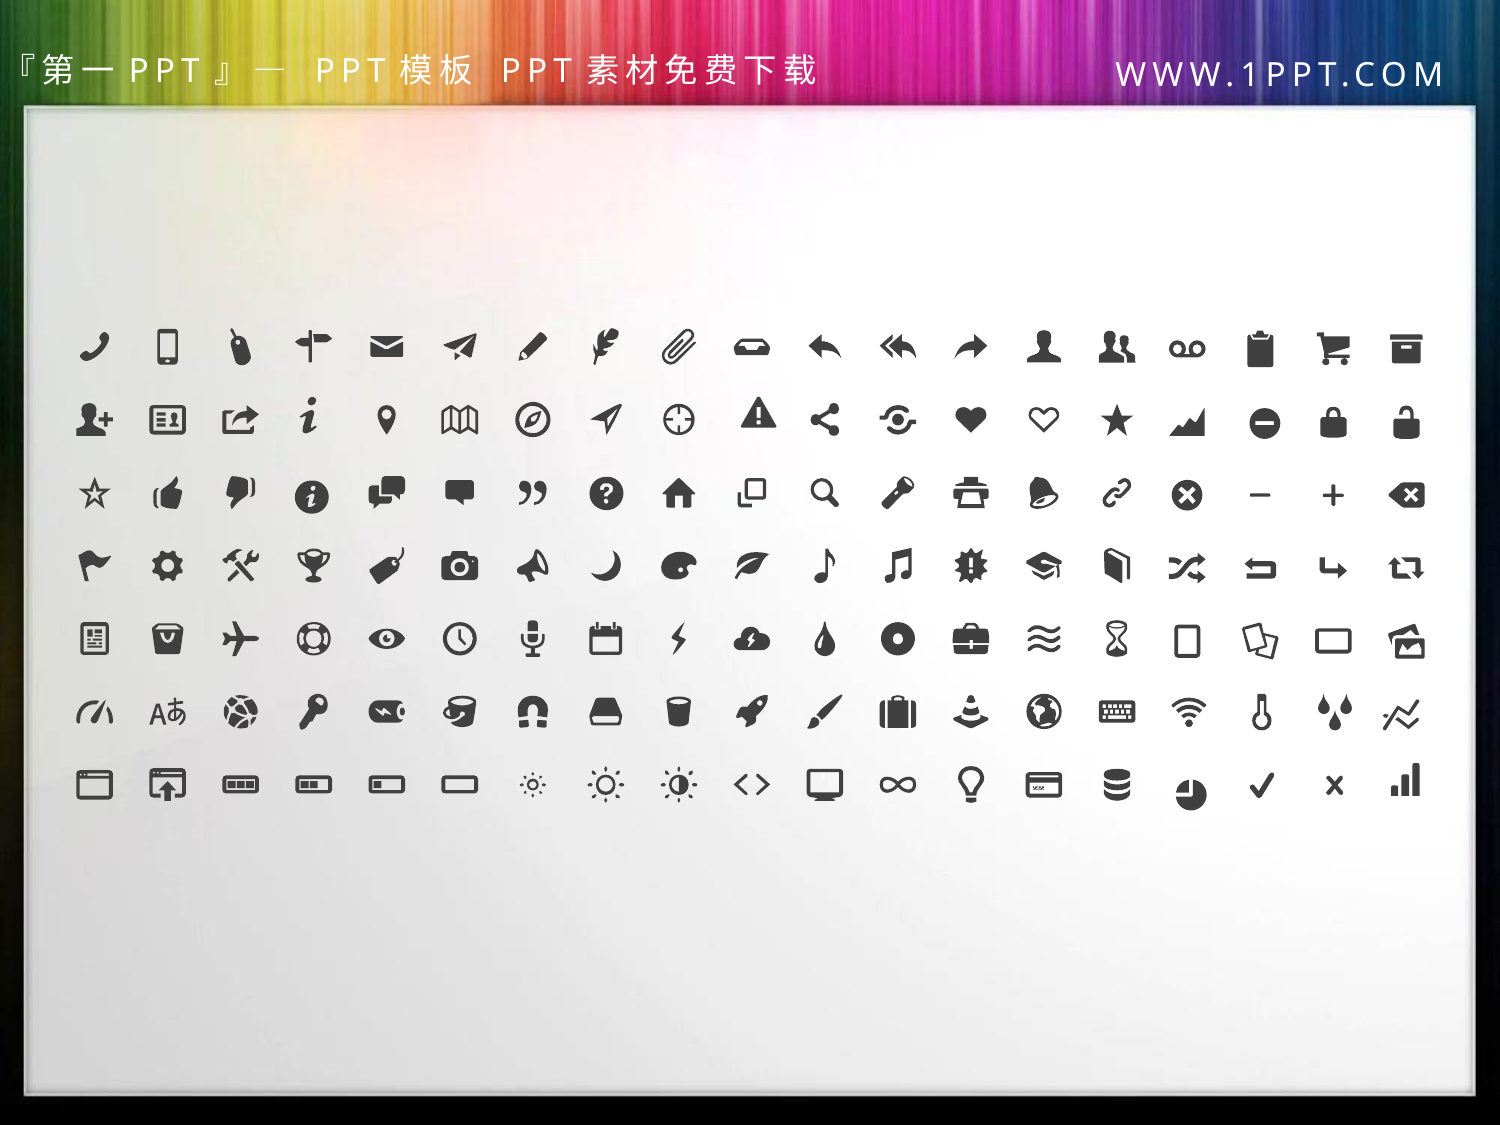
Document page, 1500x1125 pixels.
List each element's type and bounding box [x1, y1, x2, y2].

text_box [1401, 774, 1410, 796]
text_box [1171, 697, 1207, 708]
text_box [595, 774, 616, 796]
text_box [377, 405, 396, 435]
text_box [526, 778, 539, 791]
text_box [368, 700, 404, 723]
text_box [517, 695, 548, 718]
text_box [957, 766, 985, 796]
text_box [1252, 693, 1272, 731]
text_box [454, 352, 461, 361]
text_box [1395, 638, 1425, 659]
text_box [222, 775, 259, 794]
text_box [399, 707, 406, 716]
text_box [76, 403, 106, 436]
text_box [879, 334, 917, 359]
text_box [149, 768, 186, 798]
text_box [153, 487, 159, 509]
text_box [589, 697, 623, 726]
text_box [1169, 408, 1205, 436]
text_box [1388, 482, 1425, 508]
text_box [1316, 332, 1350, 366]
text_box [232, 405, 259, 426]
text_box [1103, 768, 1131, 781]
text_box [442, 622, 477, 656]
text_box [1098, 330, 1125, 363]
text_box [1027, 330, 1061, 363]
text_box [1185, 719, 1193, 728]
text_box [441, 405, 479, 435]
text_box [1103, 780, 1131, 801]
text_box [1174, 624, 1201, 658]
text_box [536, 719, 547, 728]
text_box [158, 781, 177, 801]
text_box [1026, 551, 1062, 578]
text_box [954, 548, 988, 584]
text_box [299, 693, 328, 730]
text_box [106, 706, 113, 724]
text_box [297, 548, 331, 583]
text_box [527, 620, 538, 632]
text_box [953, 488, 989, 509]
text_box [295, 330, 312, 363]
text_box [1100, 403, 1134, 436]
text_box [222, 410, 254, 434]
text_box [517, 549, 549, 582]
text_box [80, 332, 110, 361]
text_box [294, 480, 329, 514]
text_box [810, 478, 840, 507]
text_box [1244, 557, 1277, 579]
text_box [814, 621, 836, 657]
text_box [911, 700, 917, 728]
text_box [1319, 557, 1348, 579]
text_box [733, 338, 771, 356]
text_box [370, 336, 404, 346]
text_box [1027, 625, 1061, 634]
text_box [157, 328, 178, 365]
text_box [1382, 699, 1420, 731]
text_box [1401, 557, 1425, 579]
text_box [879, 700, 885, 728]
text_box [299, 409, 317, 434]
text_box [1031, 570, 1055, 580]
text_box [1098, 700, 1136, 723]
text_box [149, 405, 186, 435]
text_box [1391, 785, 1399, 796]
text_box [518, 332, 548, 361]
text_box [226, 476, 248, 509]
text_box [880, 622, 915, 656]
text_box [1242, 622, 1279, 660]
text_box [519, 480, 532, 505]
text_box [814, 548, 836, 584]
text_box [955, 476, 987, 486]
text_box [1247, 330, 1274, 368]
picture [0, 0, 1500, 1125]
text_box [666, 696, 692, 727]
text_box [1412, 763, 1420, 796]
text_box [669, 774, 689, 796]
text_box [1393, 405, 1420, 439]
text_box [955, 407, 987, 433]
text_box [443, 333, 477, 358]
text_box [1025, 772, 1063, 798]
text_box [1326, 775, 1344, 795]
text_box [1249, 772, 1275, 799]
text_box [1187, 570, 1206, 584]
text_box [737, 492, 752, 508]
text_box [152, 623, 184, 655]
text_box [887, 695, 909, 728]
text_box [589, 476, 624, 511]
text_box [368, 775, 406, 794]
text_box [1028, 407, 1060, 433]
text_box [1168, 552, 1206, 580]
text_box [593, 328, 619, 365]
text_box [887, 419, 917, 435]
text_box [590, 403, 622, 436]
text_box [965, 797, 977, 803]
text_box [1175, 704, 1203, 713]
text_box [1249, 408, 1281, 439]
text_box [1171, 479, 1203, 511]
text_box [661, 551, 697, 580]
text_box [76, 770, 113, 800]
text_box [230, 328, 251, 366]
text_box [1391, 341, 1421, 364]
text_box [296, 622, 331, 656]
text_box [881, 476, 915, 509]
text_box [744, 478, 767, 500]
text_box [736, 695, 768, 728]
text_box [810, 403, 839, 436]
text_box [149, 703, 167, 725]
text_box [740, 396, 777, 428]
text_box [368, 628, 406, 649]
text_box [954, 334, 988, 359]
text_box [160, 476, 183, 509]
text_box [152, 550, 183, 582]
text_box [445, 480, 474, 506]
text_box [441, 775, 479, 794]
text_box [76, 700, 100, 724]
text_box [369, 547, 405, 584]
text_box [1322, 484, 1344, 507]
text_box [808, 334, 842, 359]
text_box [663, 403, 695, 436]
text_box [953, 645, 989, 655]
text_box [1102, 478, 1132, 508]
text_box [78, 550, 112, 582]
text_box [222, 549, 259, 582]
text_box [1390, 334, 1423, 340]
text_box [1026, 693, 1062, 730]
text_box [90, 699, 106, 724]
text_box [167, 697, 186, 726]
text_box [1329, 710, 1341, 731]
text_box [381, 476, 406, 500]
text_box [734, 552, 769, 579]
text_box [1029, 476, 1059, 509]
text_box [1315, 628, 1352, 654]
text_box [1106, 620, 1128, 657]
text_box [966, 695, 976, 703]
text_box [520, 633, 545, 657]
text_box [671, 622, 686, 655]
text_box [806, 768, 844, 801]
text_box [1175, 779, 1207, 811]
text_box [662, 477, 696, 508]
text_box [307, 396, 317, 406]
text_box [1168, 340, 1206, 358]
text_box [953, 706, 989, 729]
text_box [78, 476, 112, 509]
text_box [313, 334, 333, 343]
text_box [1388, 557, 1412, 579]
text_box [80, 622, 109, 655]
text_box [661, 328, 696, 365]
text_box [223, 695, 258, 729]
text_box [442, 695, 477, 728]
text_box [368, 485, 392, 509]
text_box [879, 405, 909, 420]
text_box [1249, 493, 1271, 497]
text_box [1119, 335, 1136, 363]
text_box [1027, 634, 1061, 644]
text_box [249, 477, 256, 498]
text_box [1388, 623, 1420, 646]
text_box [756, 773, 771, 795]
text_box [370, 341, 404, 357]
text_box [733, 626, 771, 651]
text_box [1181, 712, 1197, 719]
text_box [879, 776, 917, 793]
text_box [1340, 694, 1352, 714]
text_box [590, 550, 621, 581]
text_box [1103, 548, 1131, 583]
text_box [441, 551, 479, 581]
text_box [589, 622, 623, 655]
text_box [527, 633, 538, 643]
text_box [884, 547, 912, 583]
text_box [1027, 643, 1061, 653]
text_box [892, 413, 904, 426]
text_box [519, 719, 529, 728]
text_box [952, 622, 990, 644]
text_box [1320, 406, 1347, 438]
text_box [98, 412, 113, 427]
text_box [515, 401, 551, 438]
text_box [295, 775, 333, 794]
text_box [458, 629, 467, 646]
text_box [222, 621, 259, 657]
text_box [807, 694, 843, 729]
text_box [733, 773, 748, 795]
text_box [534, 480, 547, 505]
text_box [1318, 694, 1330, 714]
